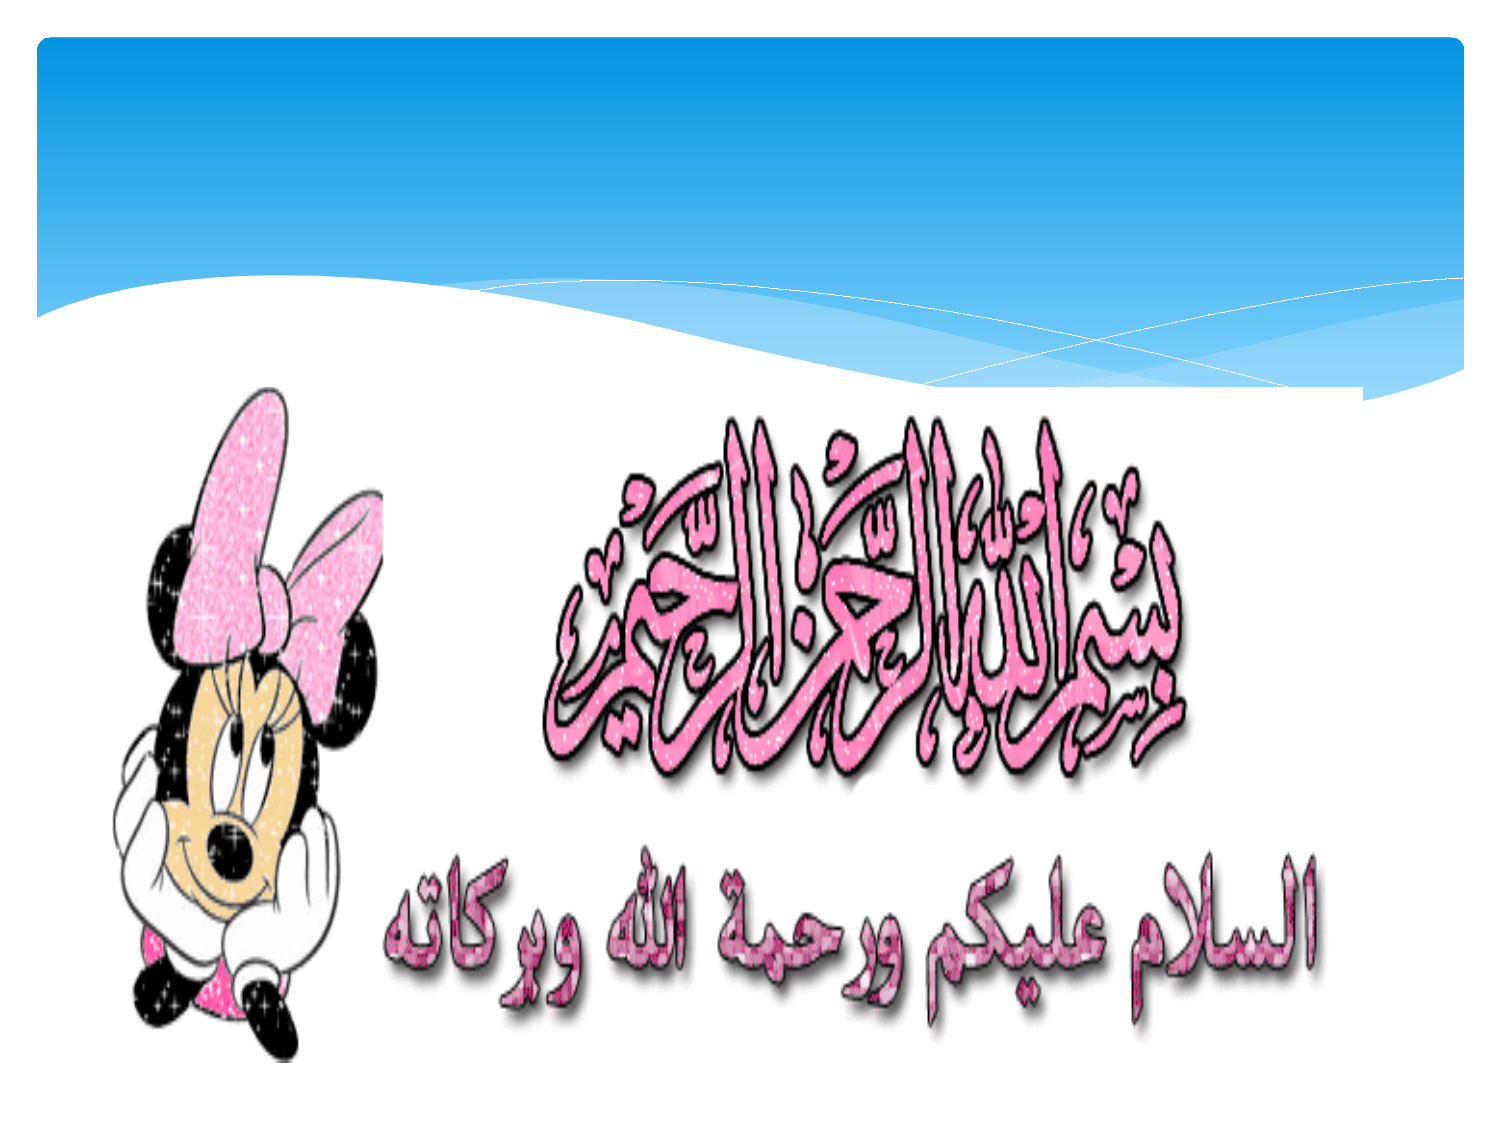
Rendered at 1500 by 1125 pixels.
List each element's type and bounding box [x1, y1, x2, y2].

list [112, 387, 1363, 1063]
